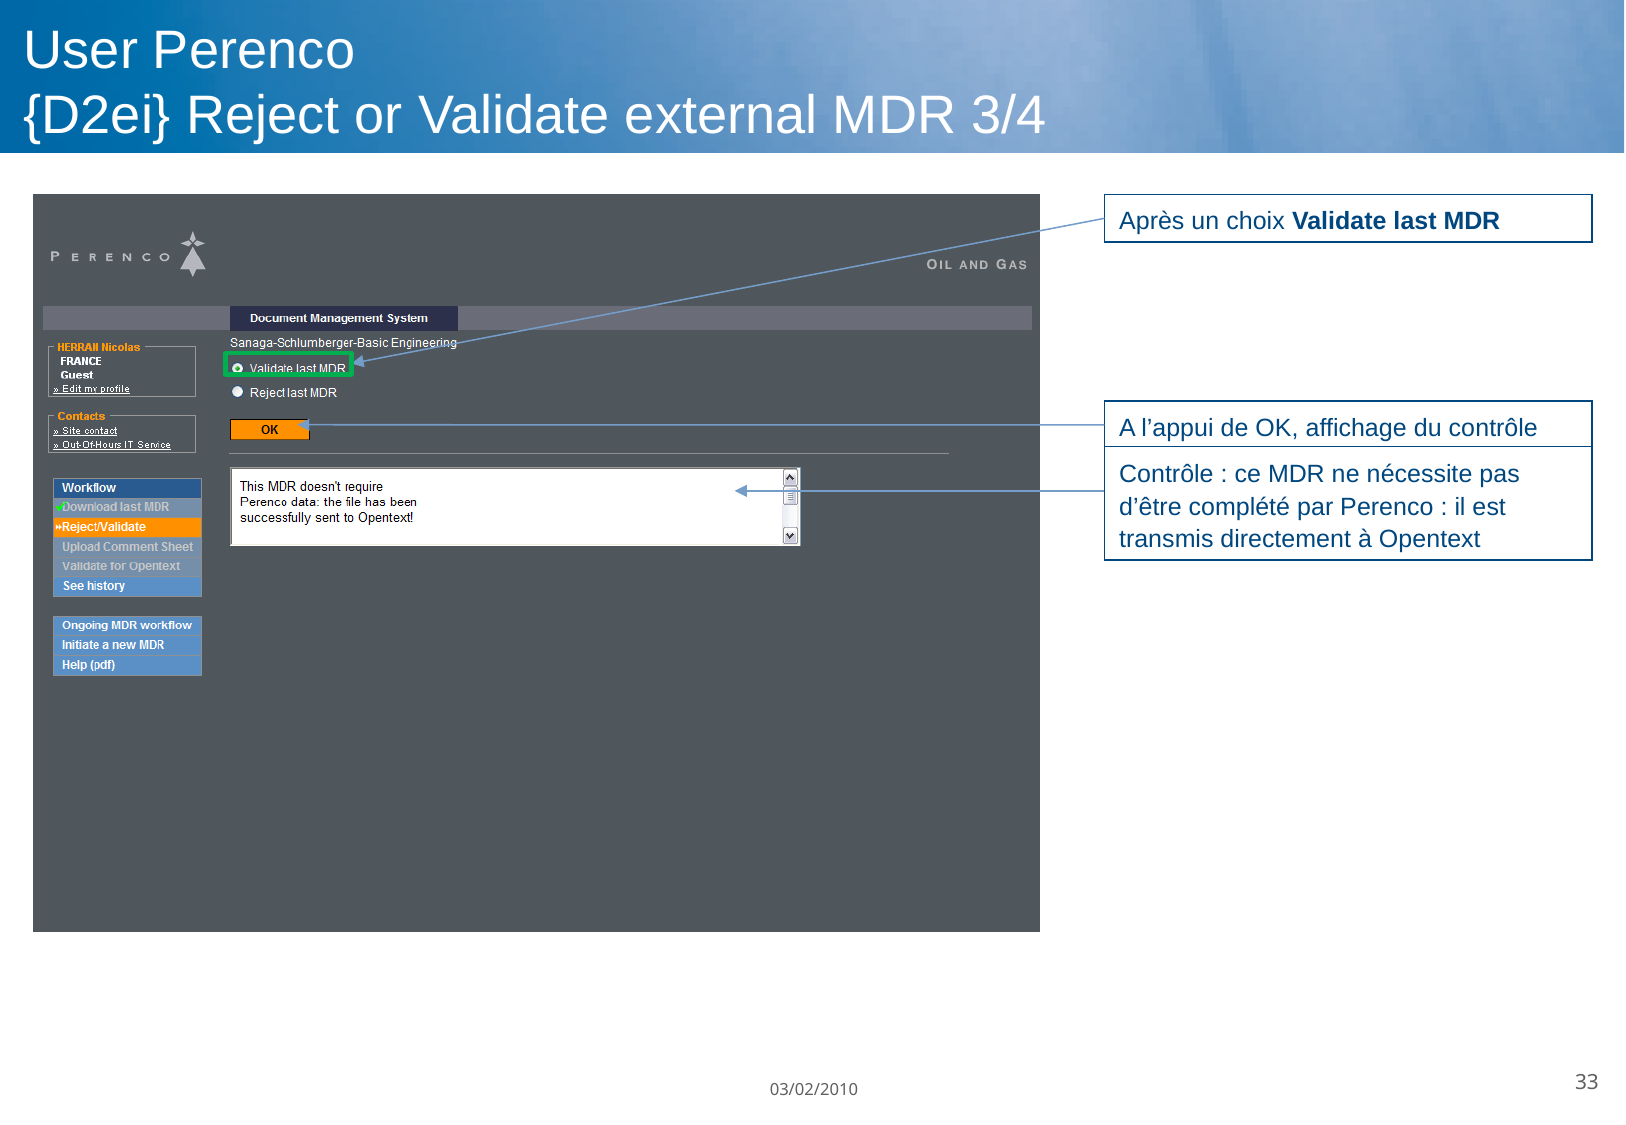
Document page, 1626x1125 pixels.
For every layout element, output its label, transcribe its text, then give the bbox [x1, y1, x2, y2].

text_box Contrôle : ce MDR ne nécessite pas d’être complété par Perenco : il est transmis directement à Opentext [1104, 446, 1593, 561]
text_box A l’appui de OK, affichage du contrôle [1104, 400, 1593, 446]
text_box Après un choix Validate last MDR [1104, 194, 1593, 243]
title User Perenco {D2ei} Reject or Validate external MDR 3/4 [0, 0, 1625, 153]
picture [33, 194, 1040, 933]
slide_number 33 [13, 1060, 1615, 1104]
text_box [351, 218, 1105, 364]
footer 03/02/2010 [14, 1070, 1615, 1104]
